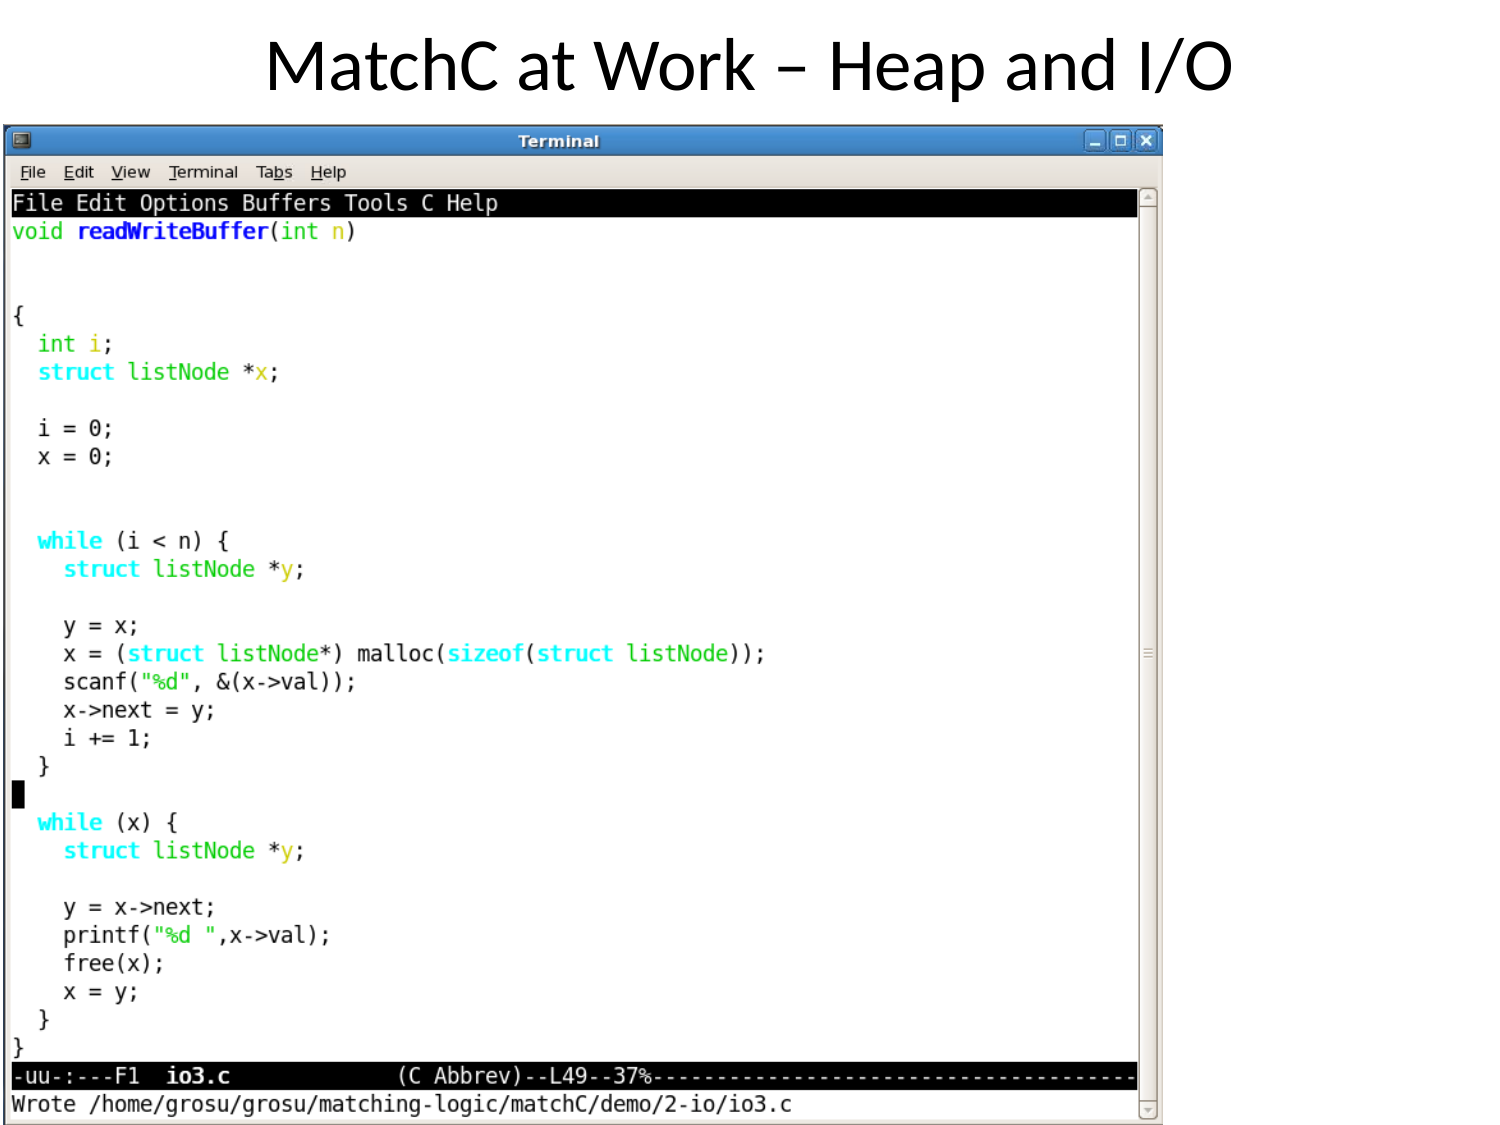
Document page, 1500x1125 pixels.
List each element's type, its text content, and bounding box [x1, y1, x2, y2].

title MatchC at Work – Heap and I/O [75, 12, 1425, 108]
picture [3, 124, 1163, 1125]
